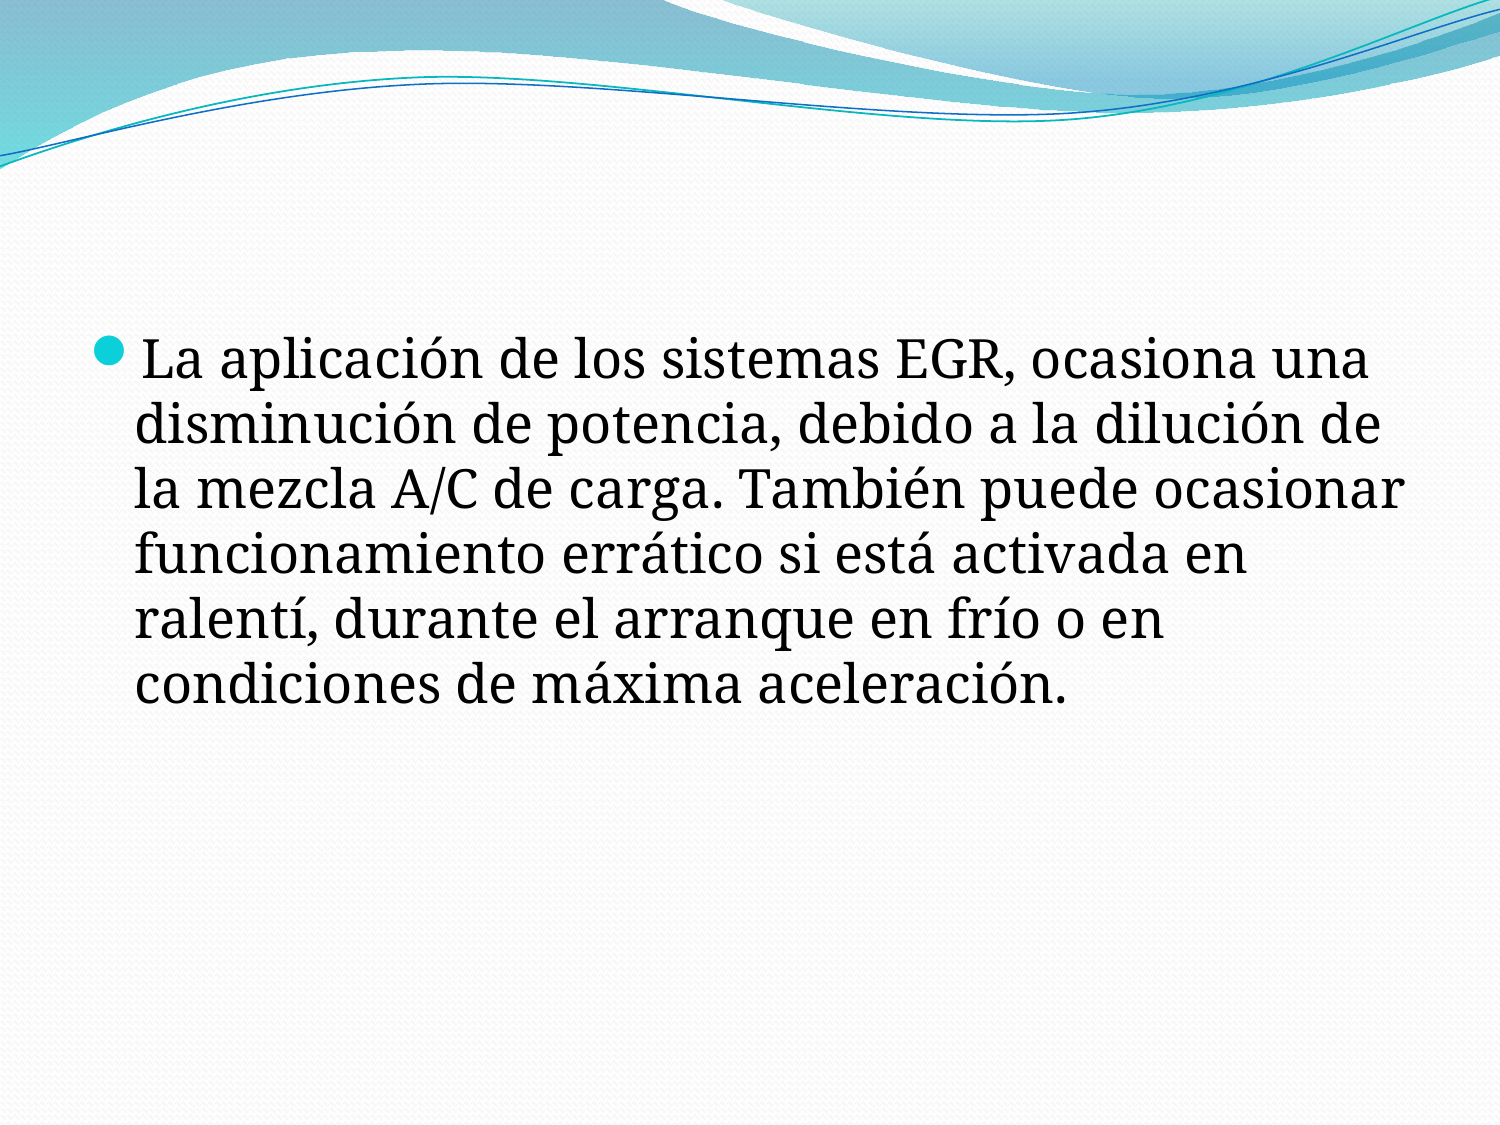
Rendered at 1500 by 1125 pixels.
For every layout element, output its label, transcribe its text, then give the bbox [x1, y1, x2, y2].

list La aplicación de los sistemas EGR, ocasiona una disminución de potencia, debido a la dilución de la mezcla A/C de carga. También puede ocasionar funcionamiento errático si está activada en ralentí, durante el arranque en frío o en condiciones de máxima aceleración. [75, 317, 1425, 1038]
